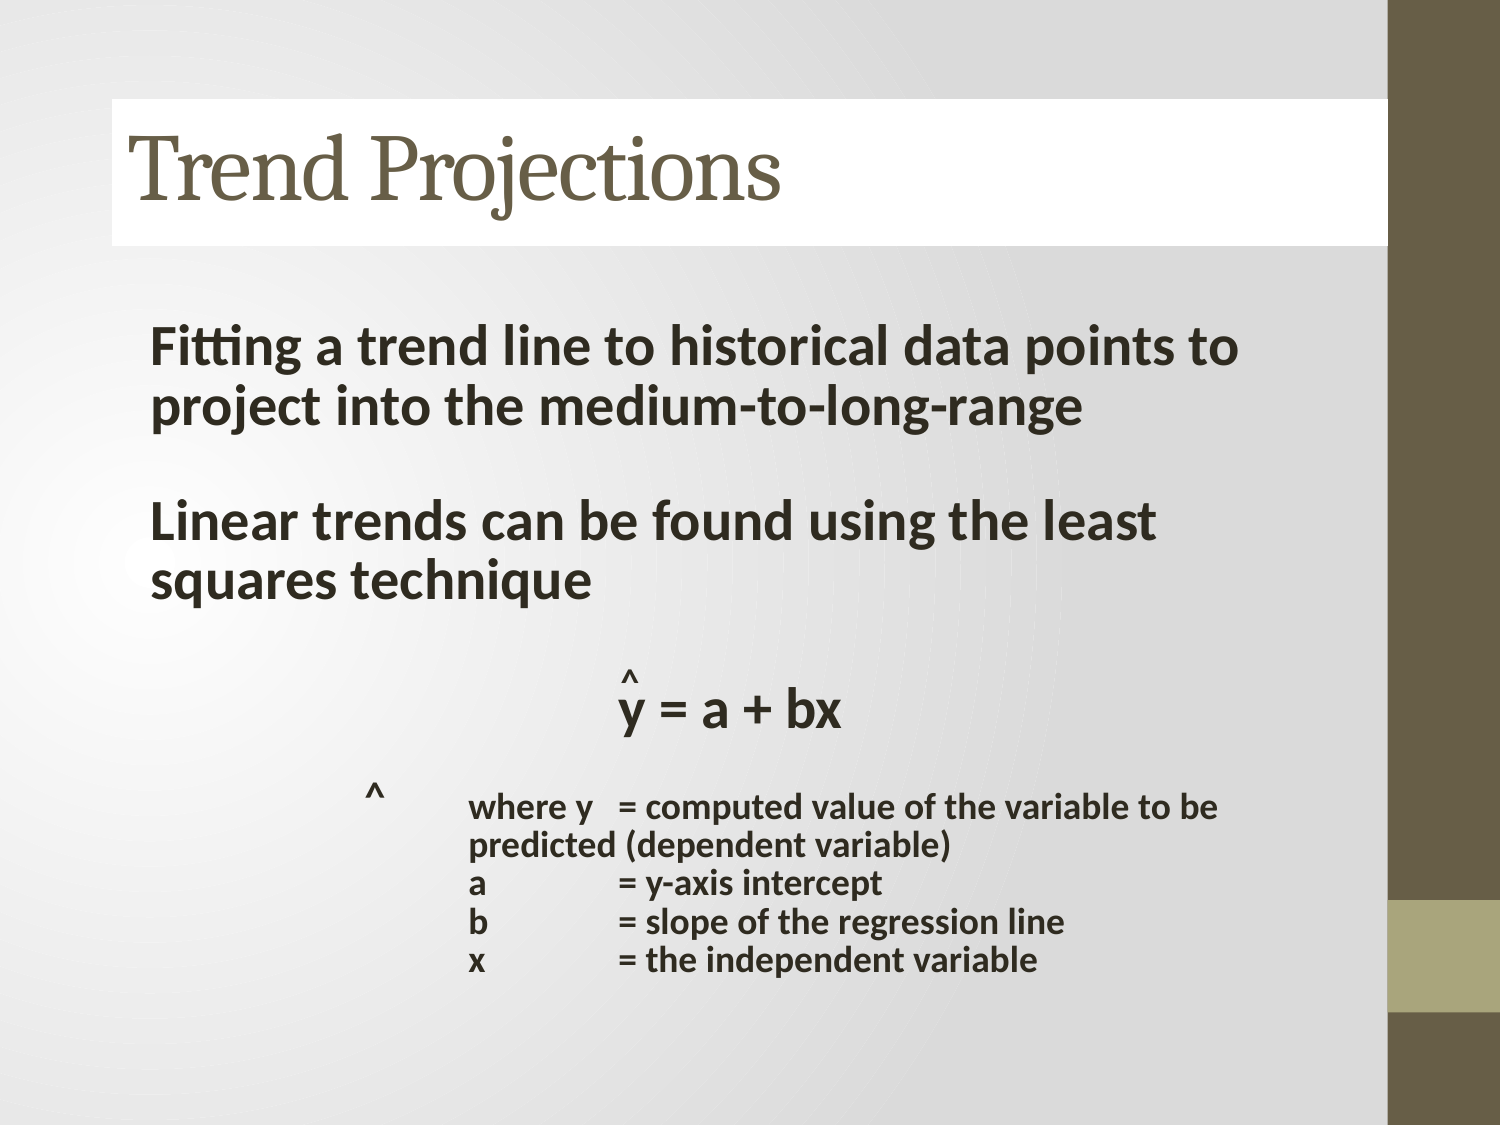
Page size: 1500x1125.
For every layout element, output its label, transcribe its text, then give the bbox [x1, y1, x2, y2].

text_box Linear trends can be found using the least squares technique [135, 485, 1363, 620]
text_box Fitting a trend line to historical data points to project into the medium-to-long-range [135, 310, 1364, 445]
title Trend Projections [112, 99, 1388, 246]
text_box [601, 649, 861, 750]
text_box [155, 761, 1345, 992]
